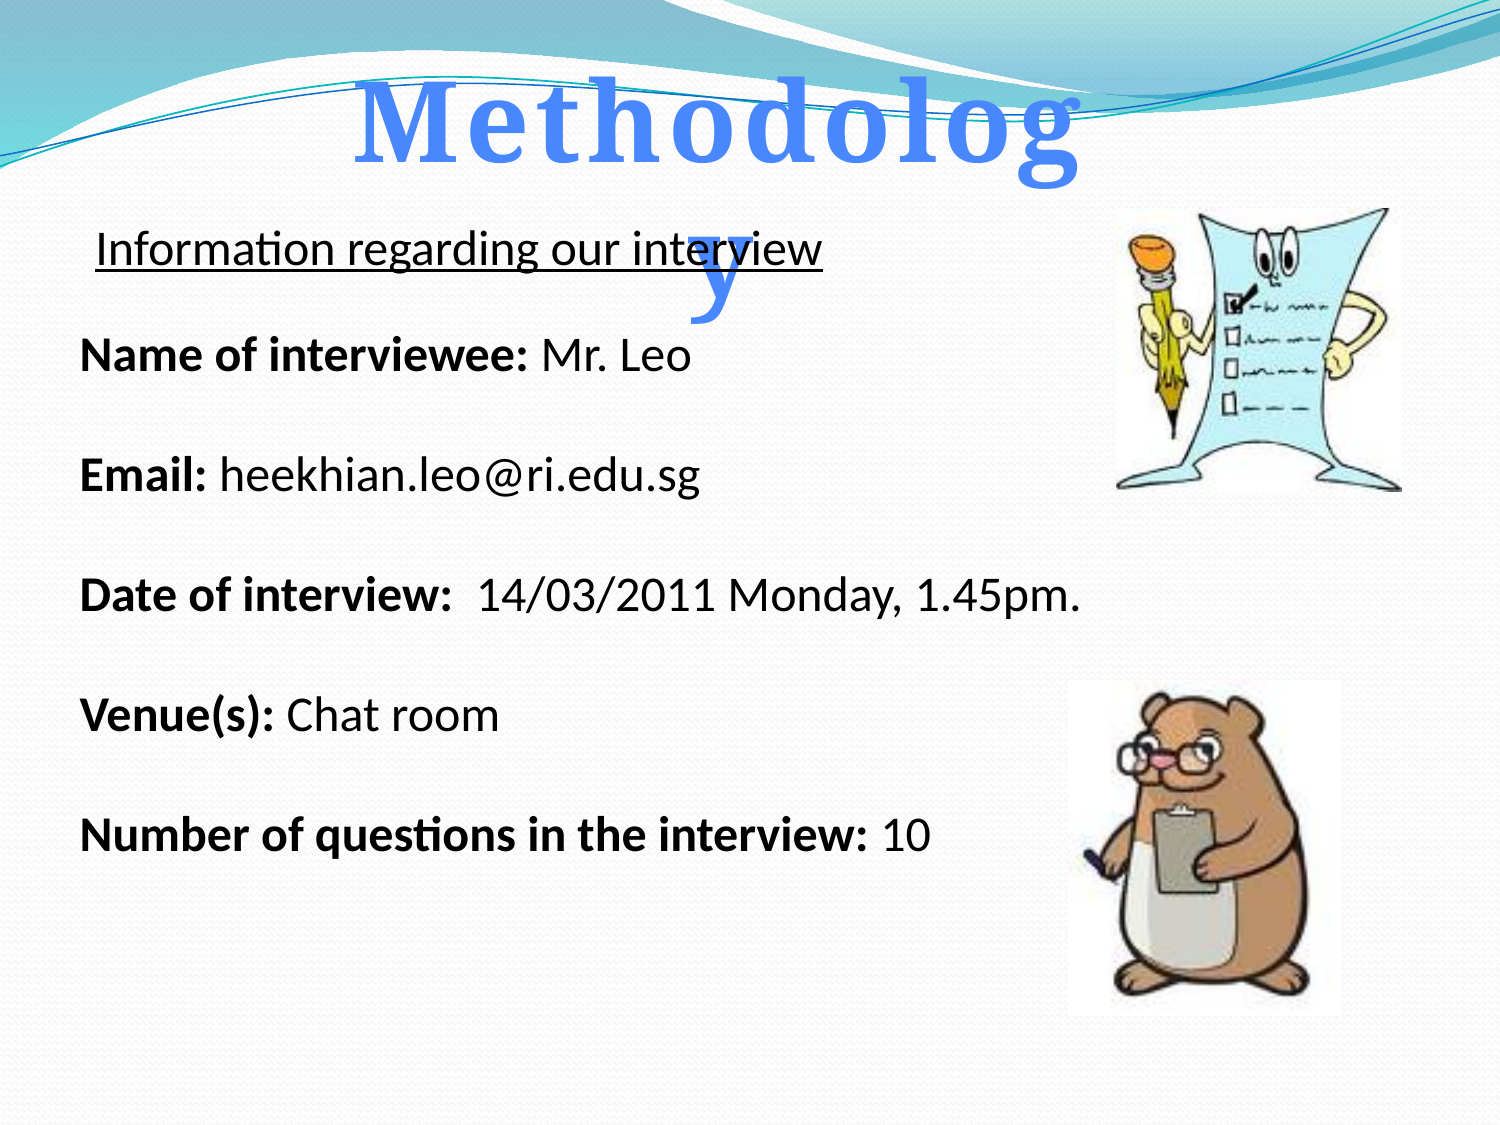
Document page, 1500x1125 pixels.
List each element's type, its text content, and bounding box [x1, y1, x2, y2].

picture [1068, 680, 1341, 1016]
text_box Methodology [312, 42, 1129, 314]
picture [1115, 207, 1402, 492]
text_box Information regarding our interview [80, 208, 838, 283]
text_box Name of interviewee: Mr. Leo Email: heekhian.leo@ri.edu.sg Date of interview: 14/03/2011 Monday, 1.45pm. Venue(s): Chat room Number of questions in the interview: 10 [64, 314, 1270, 1125]
